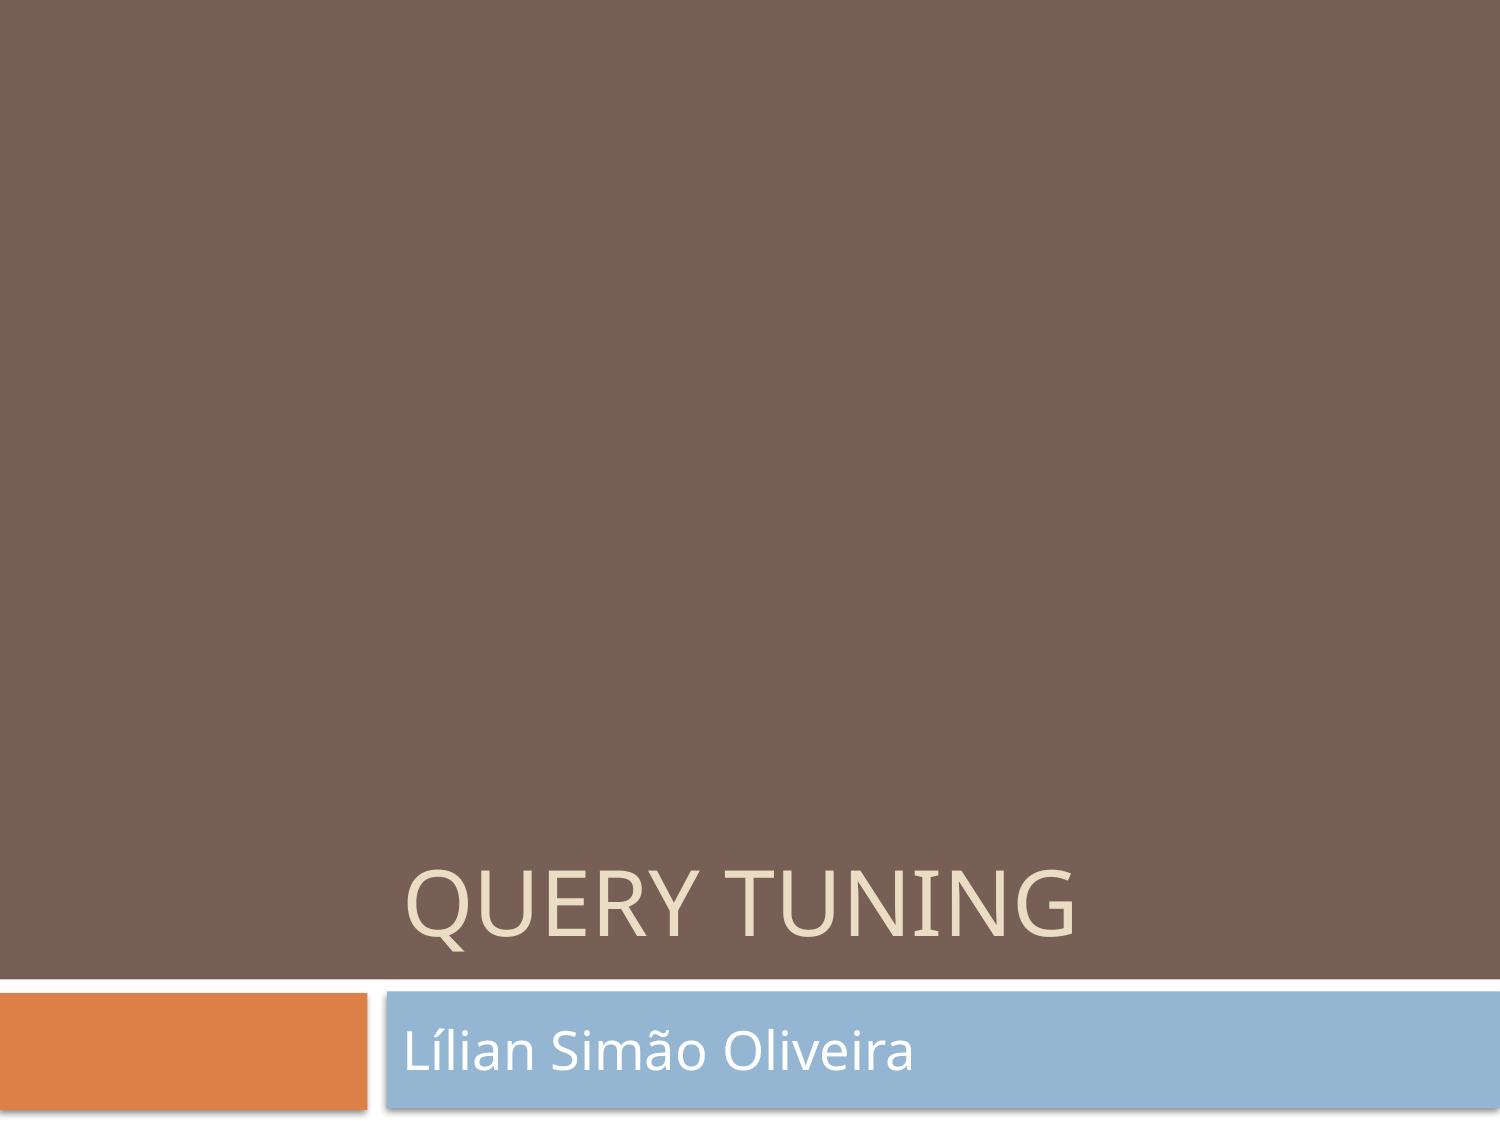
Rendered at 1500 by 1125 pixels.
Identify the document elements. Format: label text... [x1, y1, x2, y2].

subtitle Lílian Simão Oliveira [387, 992, 1488, 1105]
title Query Tuning [387, 662, 1450, 963]
